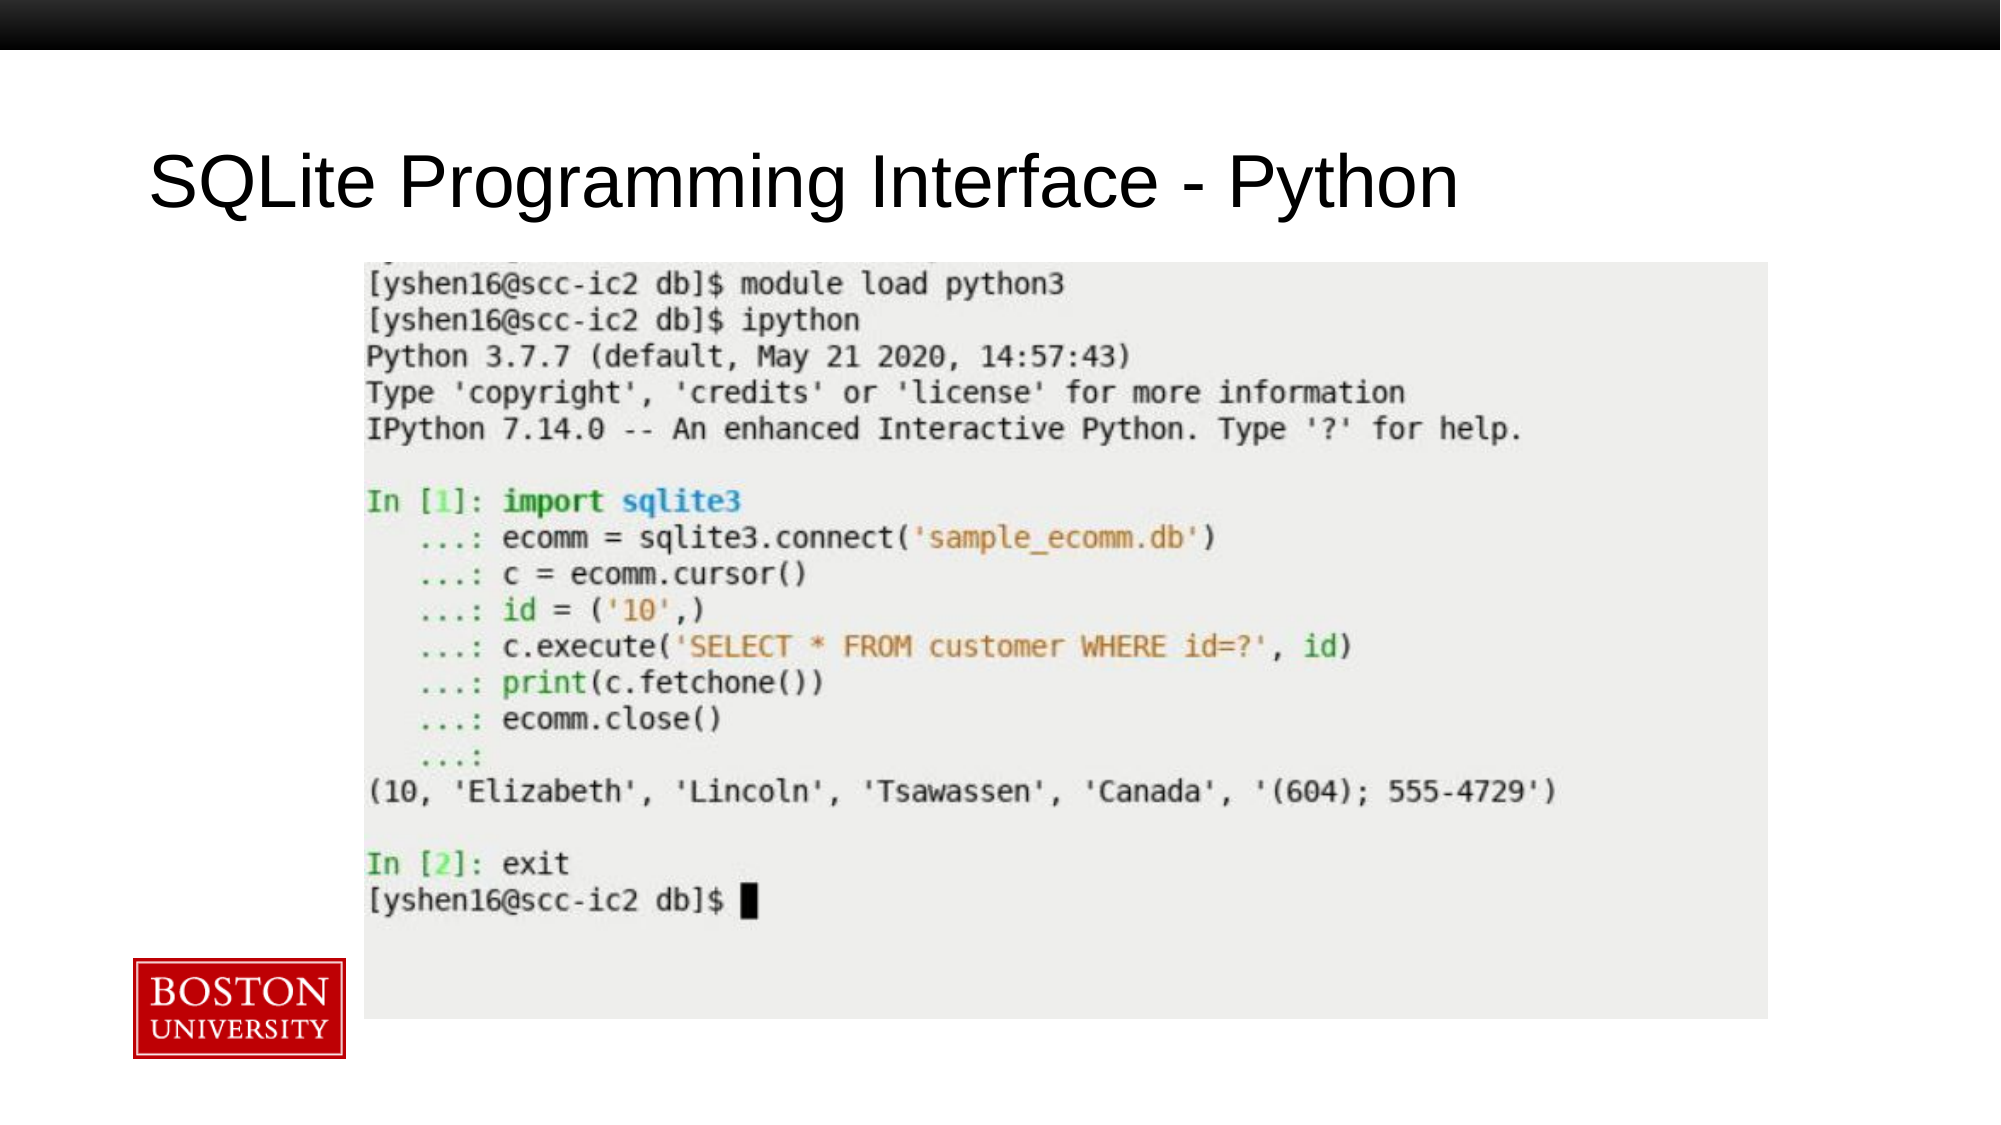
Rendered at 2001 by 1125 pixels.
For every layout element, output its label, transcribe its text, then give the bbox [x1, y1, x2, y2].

title SQLite Programming Interface - Python [133, 125, 1867, 238]
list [364, 262, 1768, 1019]
picture [133, 958, 346, 1059]
